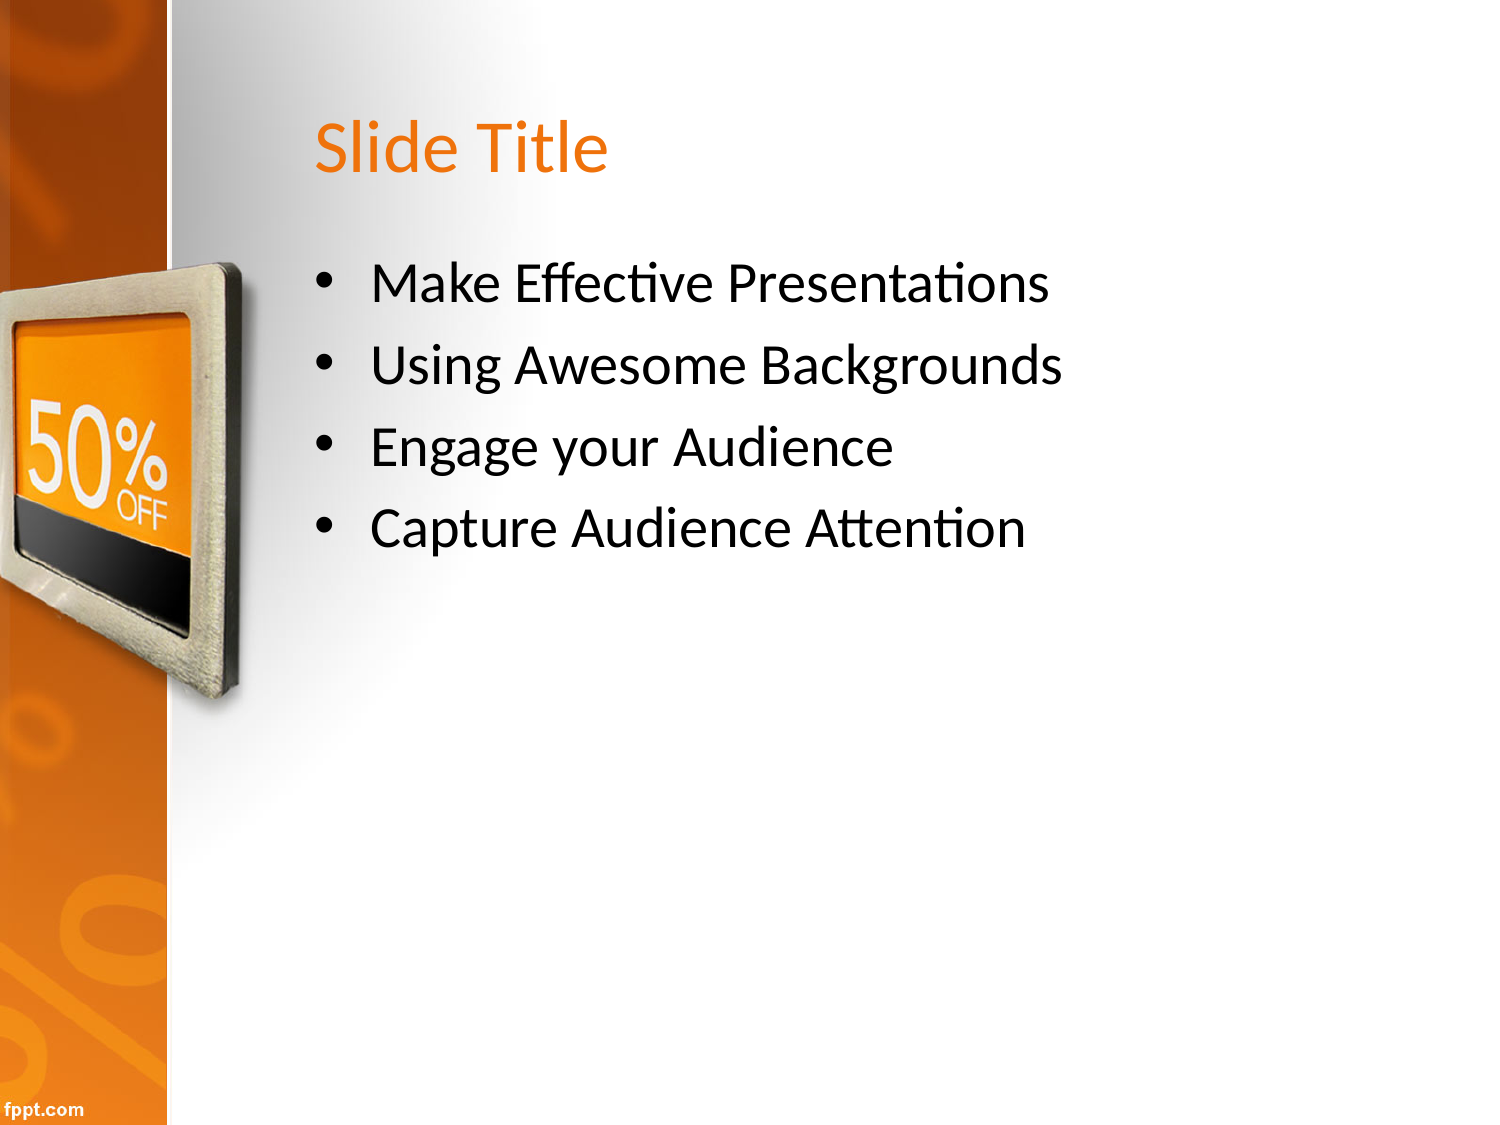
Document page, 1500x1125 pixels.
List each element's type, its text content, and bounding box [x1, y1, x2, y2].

picture [0, 0, 1500, 1125]
title Slide Title [299, 86, 1450, 199]
list Make Effective Presentations Using Awesome Backgrounds Engage your Audience Capture Audience Attention [299, 236, 1450, 939]
